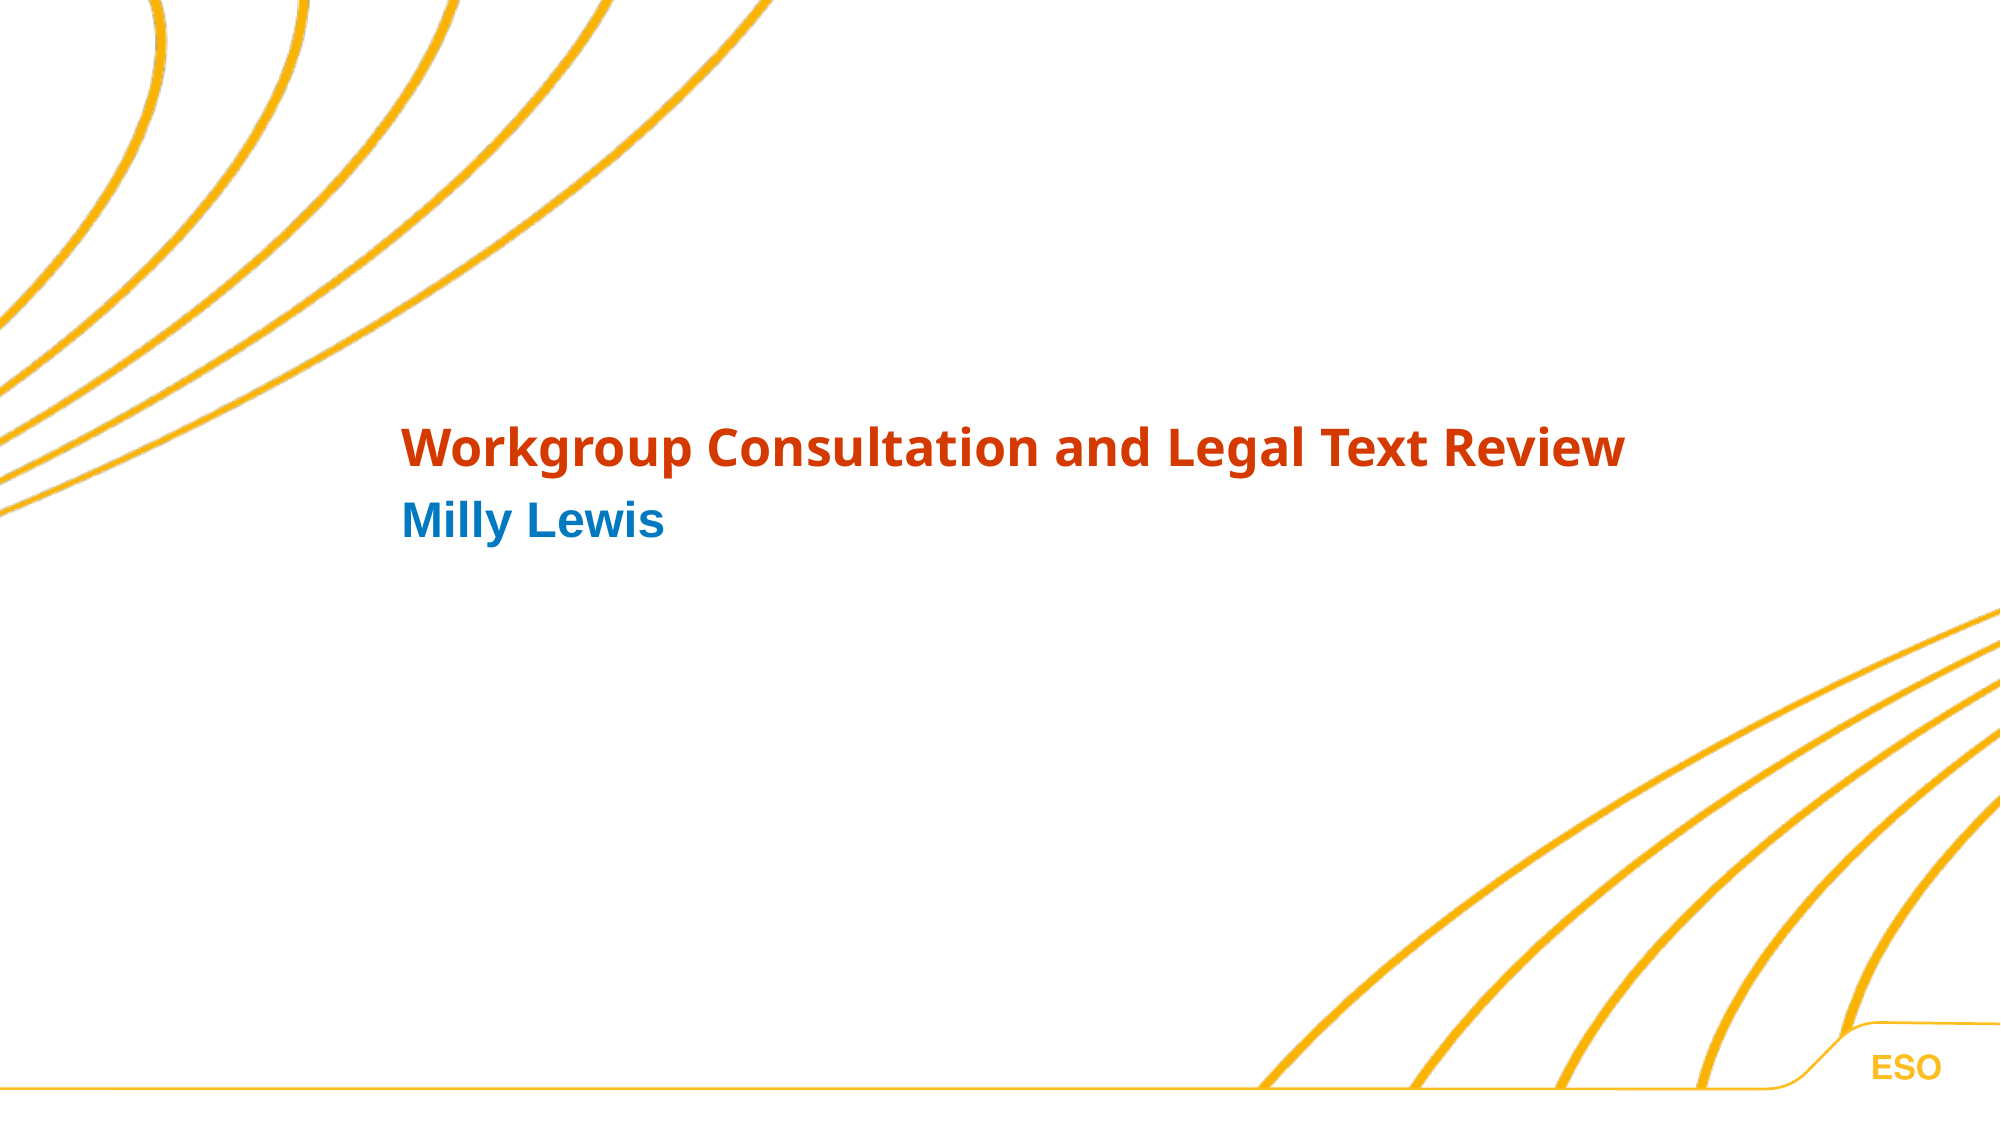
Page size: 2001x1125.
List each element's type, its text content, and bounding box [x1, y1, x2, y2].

picture [1873, 1054, 1941, 1080]
list Workgroup Consultation and Legal Text Review [386, 413, 1940, 521]
picture [1126, 488, 2000, 1087]
picture [0, 0, 874, 637]
list Milly Lewis [386, 487, 1548, 763]
